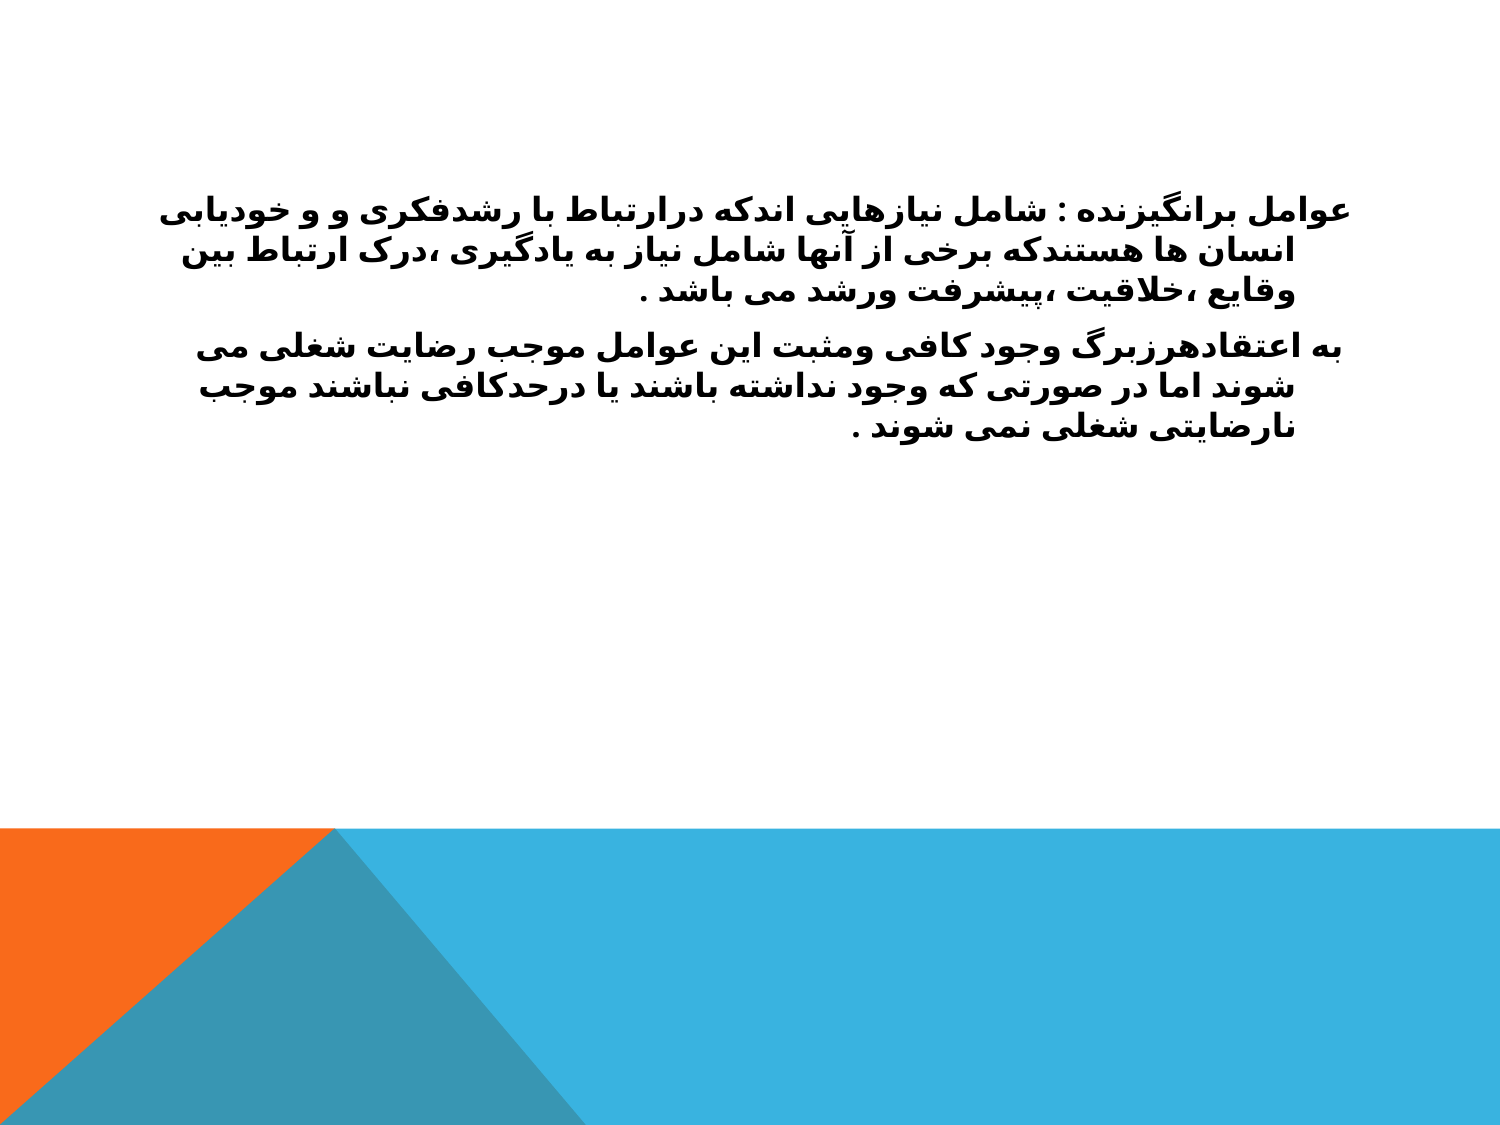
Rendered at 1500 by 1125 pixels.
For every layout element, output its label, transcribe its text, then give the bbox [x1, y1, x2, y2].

list عوامل برانگیزنده : شامل نیازهایی اندکه درارتباط با رشدفکری و و خودیابی انسان ها هستندکه برخی از آنها شامل نیاز به یادگیری ،درک ارتباط بین وقایع ،خلاقیت ،پیشرفت ورشد می باشد . به اعتقادهرزبرگ وجود کافی ومثبت این عوامل موجب رضایت شغلی می شوند اما در صورتی که وجود نداشته باشند یا درحدکافی نباشند موجب نارضایتی شغلی نمی شوند . [135, 180, 1369, 768]
